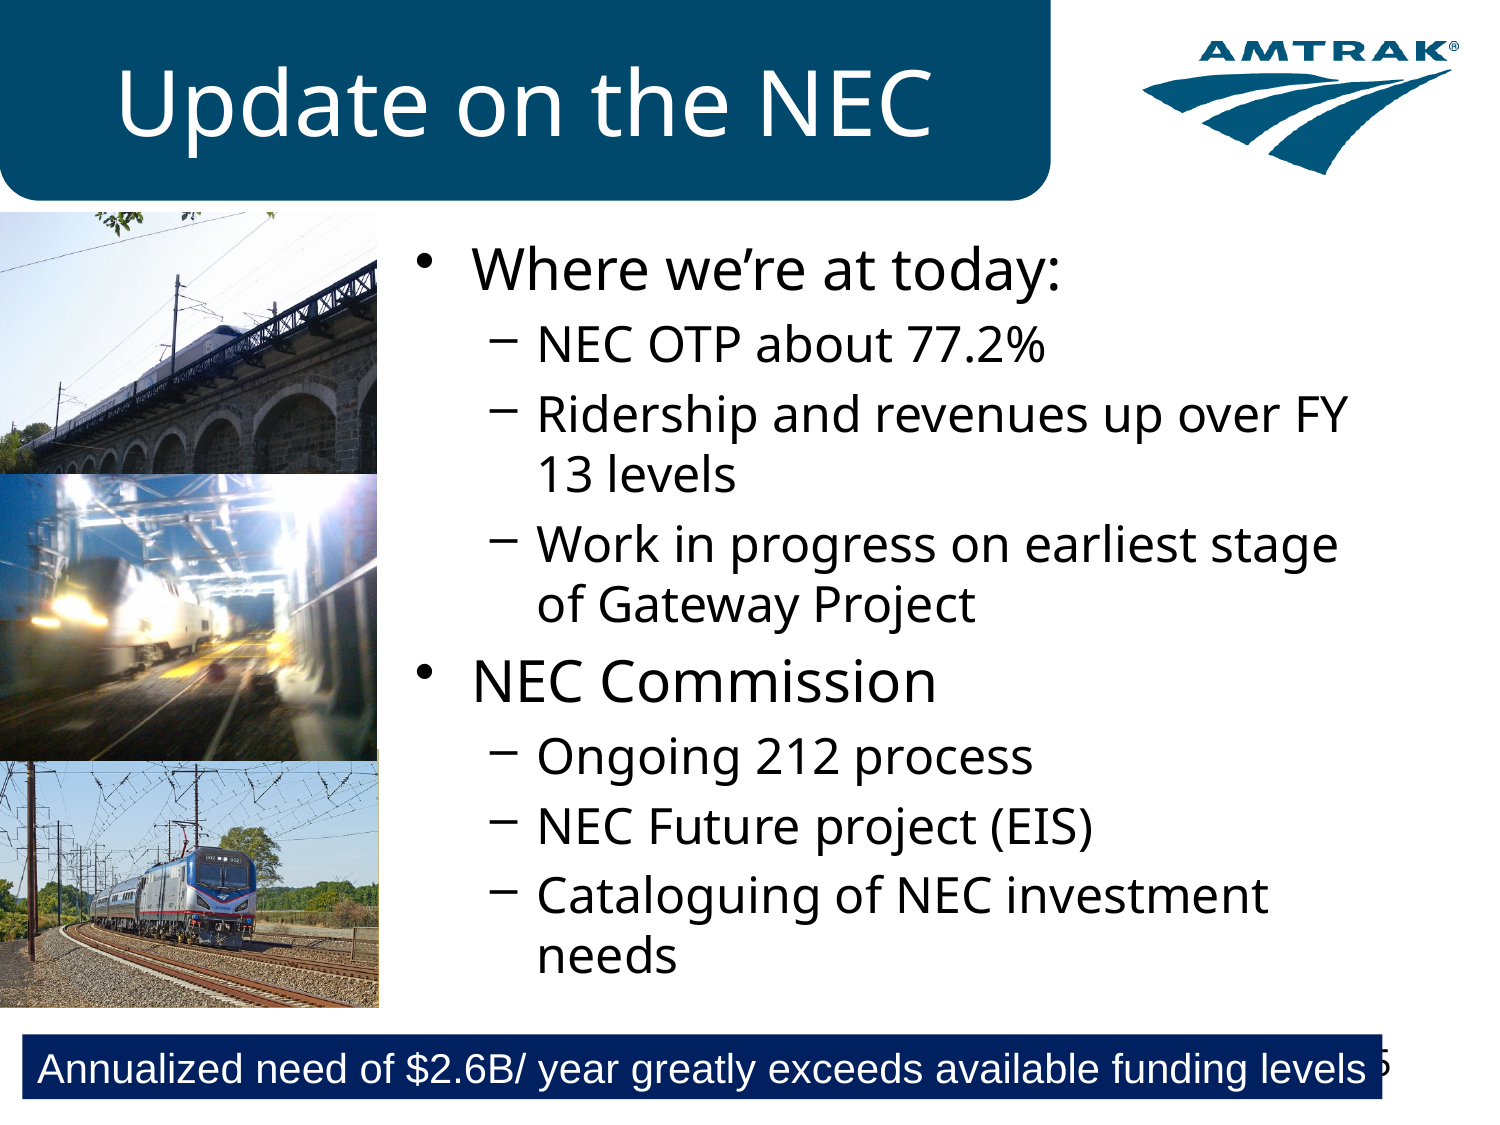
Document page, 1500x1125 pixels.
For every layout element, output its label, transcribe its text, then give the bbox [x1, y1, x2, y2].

picture [0, 212, 379, 1008]
text_box Annualized need of $2.6B/ year greatly exceeds available funding levels [22, 1034, 1383, 1100]
picture [1100, 0, 1500, 216]
title Update on the NEC [37, 24, 1013, 175]
list Where we’re at today: NEC OTP about 77.2% Ridership and revenues up over FY 13 levels Work in progress on earliest stage of Gateway Project NEC Commission Ongoing 212 process NEC Future project (EIS) Cataloguing of NEC investment needs [399, 224, 1413, 968]
